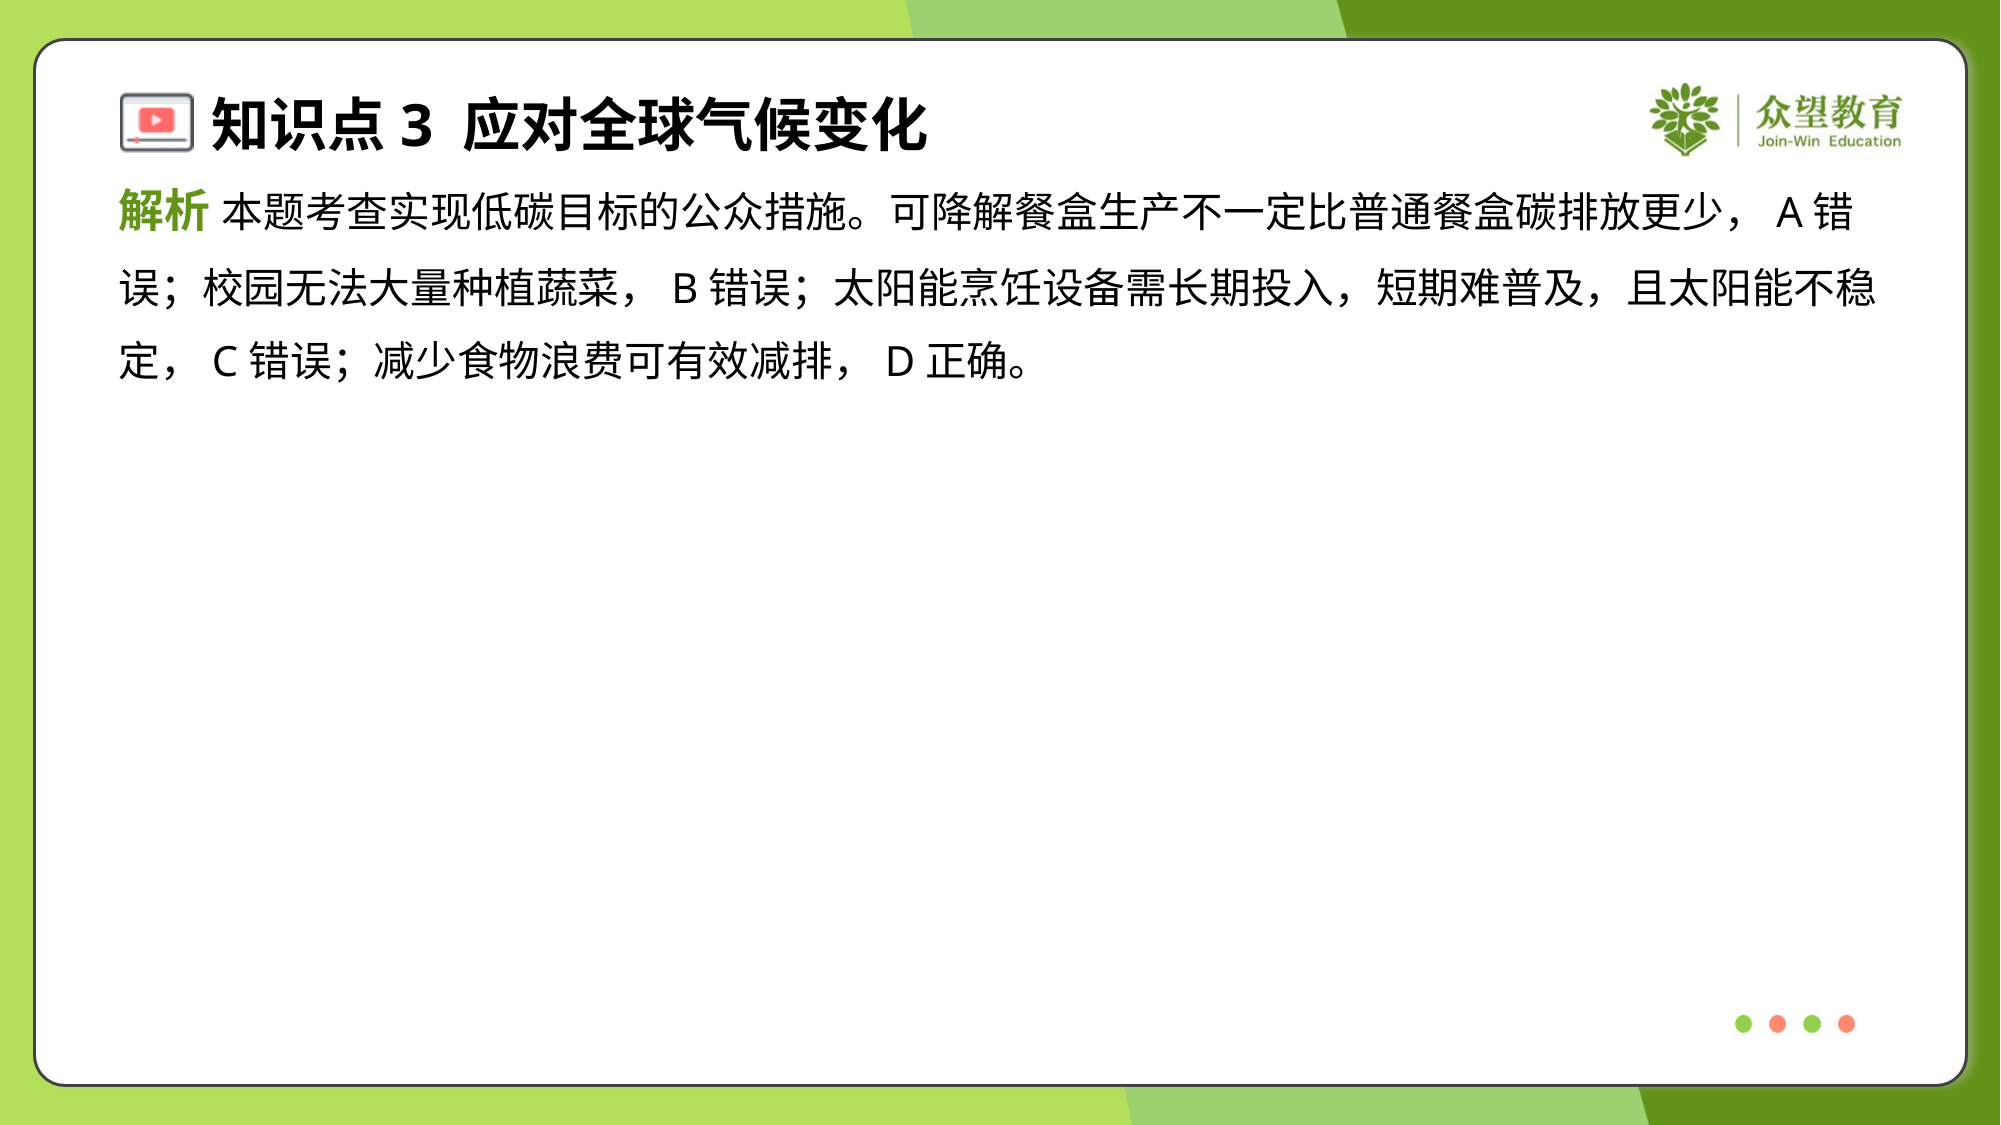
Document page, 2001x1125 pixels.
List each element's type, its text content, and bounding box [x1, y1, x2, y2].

text_box 解析 本题考查实现低碳目标的公众措施。可降解餐盒生产不一定比普通餐盒碳排放更少，A错 误；校园无法大量种植蔬菜，B错误；太阳能烹饪设备需长期投入，短期难普及，且太阳能不稳 定，C错误；减少食物浪费可有效减排，D正确。 [118, 159, 1883, 377]
picture [0, 0, 2000, 1125]
